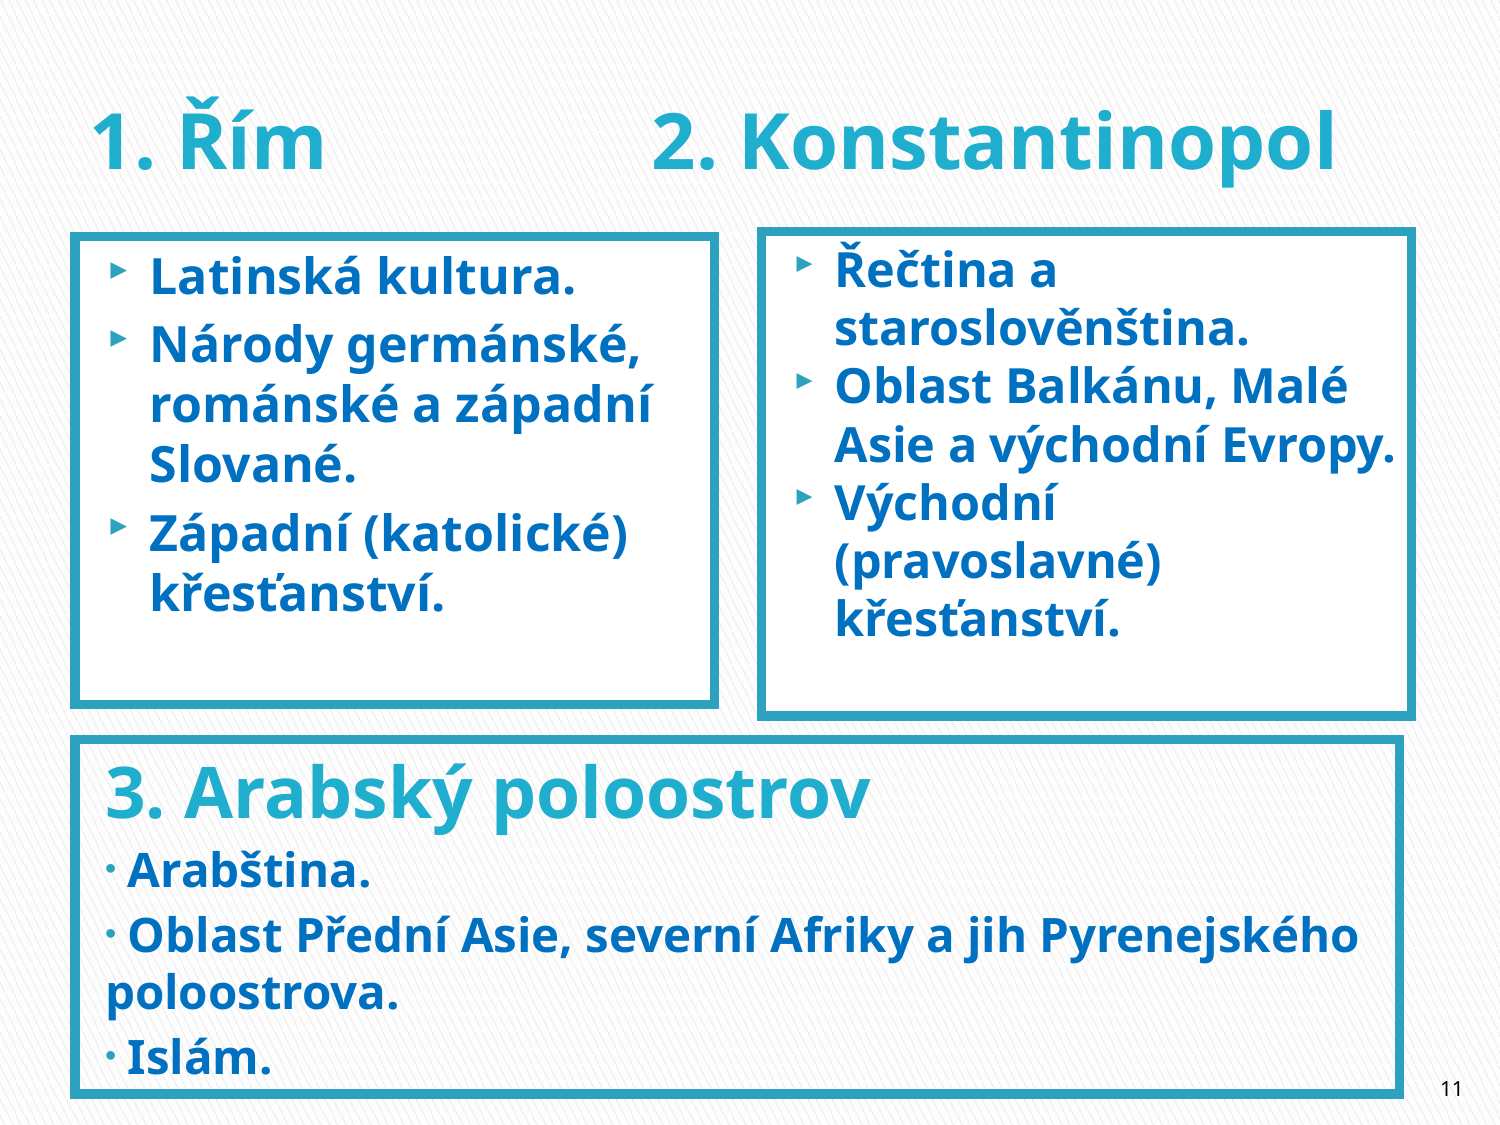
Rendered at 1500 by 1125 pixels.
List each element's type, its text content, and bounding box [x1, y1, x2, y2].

slide_number 11 [1418, 1051, 1479, 1112]
title 1. Řím 2. Konstantinopol [75, 44, 1425, 233]
list Latinská kultura. Národy germánské, románské a západní Slované. Západní (katolické) křesťanství. [70, 232, 719, 709]
list 3. Arabský poloostrov Arabština. Oblast Přední Asie, severní Afriky a jih Pyrenejského poloostrova. Islám. [70, 735, 1404, 1099]
list Řečtina a staroslověnština. Oblast Balkánu, Malé Asie a východní Evropy. Východní (pravoslavné) křesťanství. [757, 227, 1416, 721]
